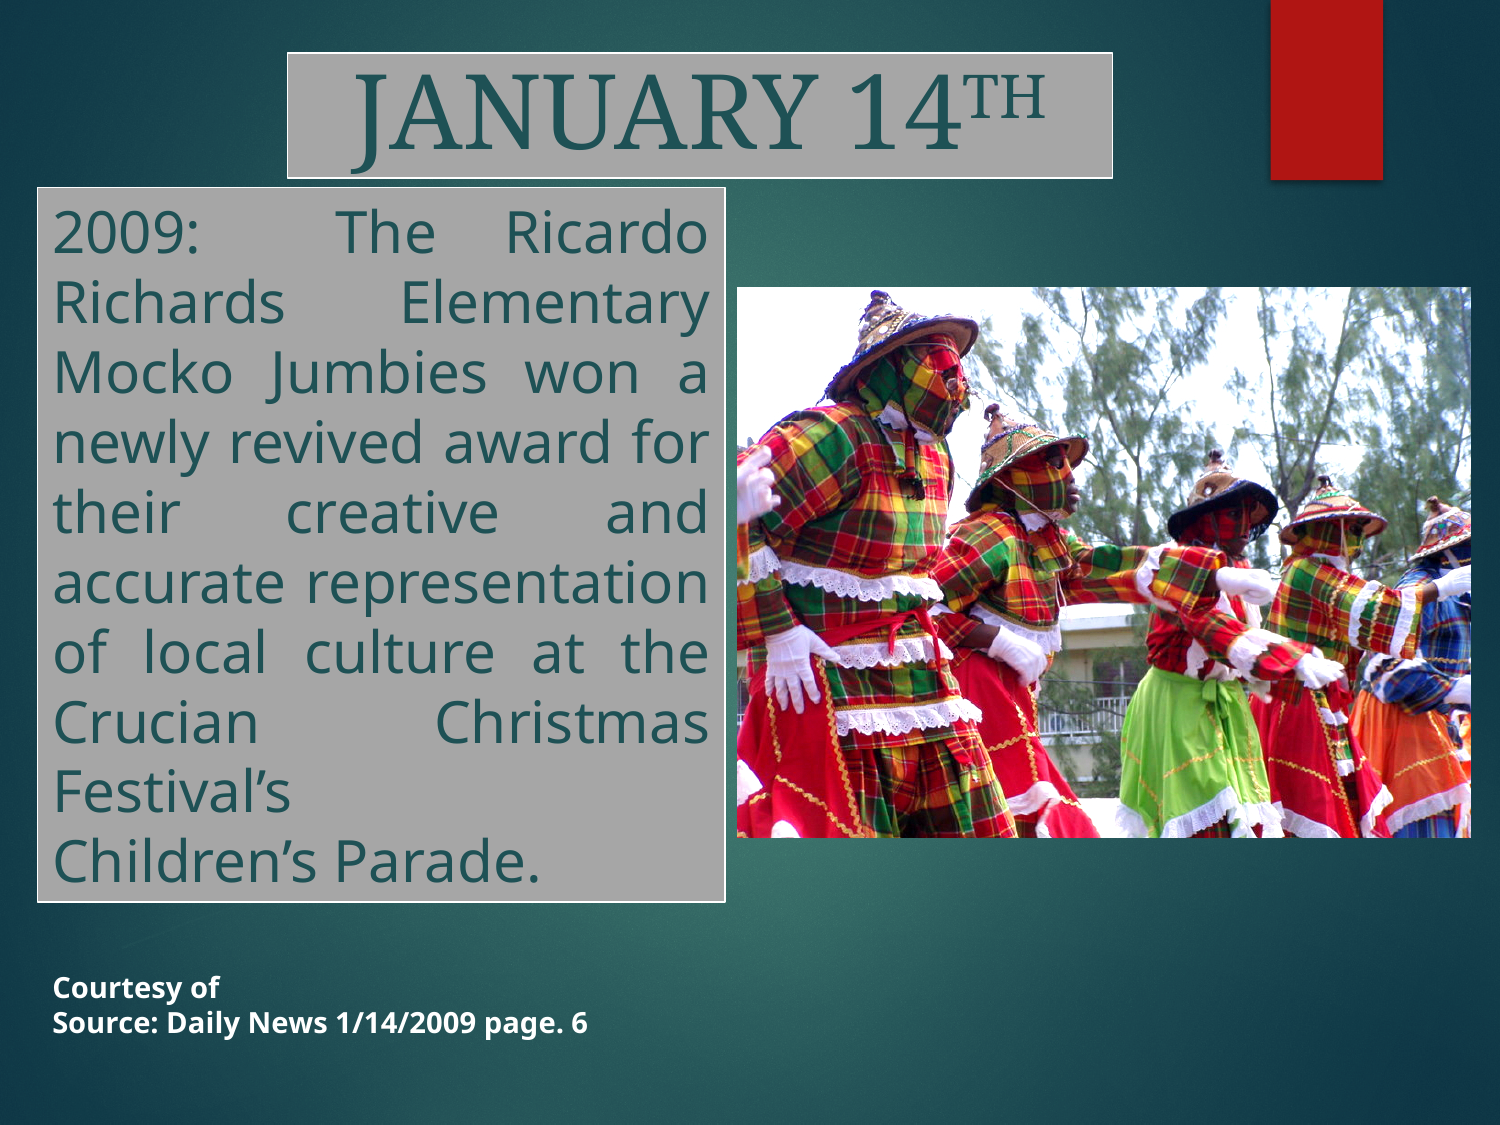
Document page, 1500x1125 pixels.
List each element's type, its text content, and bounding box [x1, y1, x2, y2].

text_box Courtesy of Source: Daily News 1/14/2009 page. 6 [37, 962, 1413, 1048]
picture [737, 287, 1471, 838]
title JANUARY 14TH [287, 52, 1113, 179]
text_box 2009: The Ricardo Richards Elementary Mocko Jumbies won a newly revived award for their creative and accurate representation of local culture at the Crucian Christmas Festival’s Children’s Parade. [37, 187, 726, 903]
